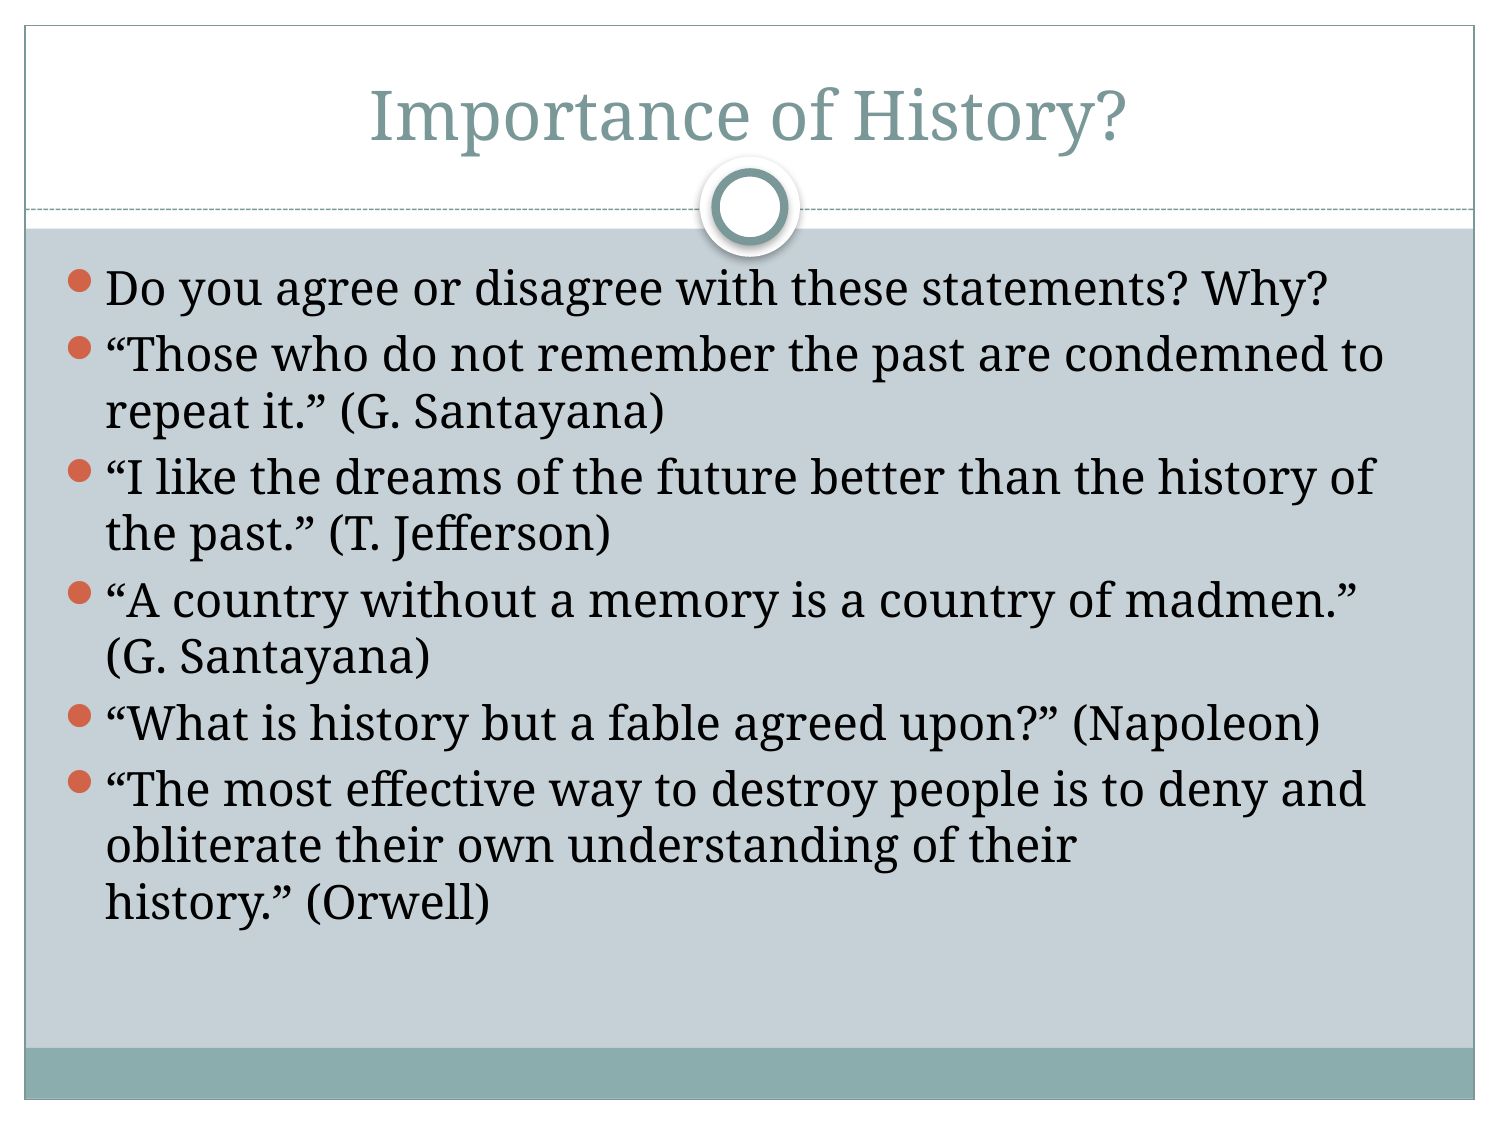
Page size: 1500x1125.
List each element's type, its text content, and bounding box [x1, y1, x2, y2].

list Do you agree or disagree with these statements? Why? “Those who do not remember the past are condemned to repeat it.” (G. Santayana) “I like the dreams of the future better than the history of the past.” (T. Jefferson) “A country without a memory is a country of madmen.” (G. Santayana) “What is history but a fable agreed upon?” (Napoleon) “The most effective way to destroy people is to deny and obliterate their own understanding of their history.” (Orwell) [49, 250, 1445, 1001]
title Importance of History? [49, 37, 1450, 162]
